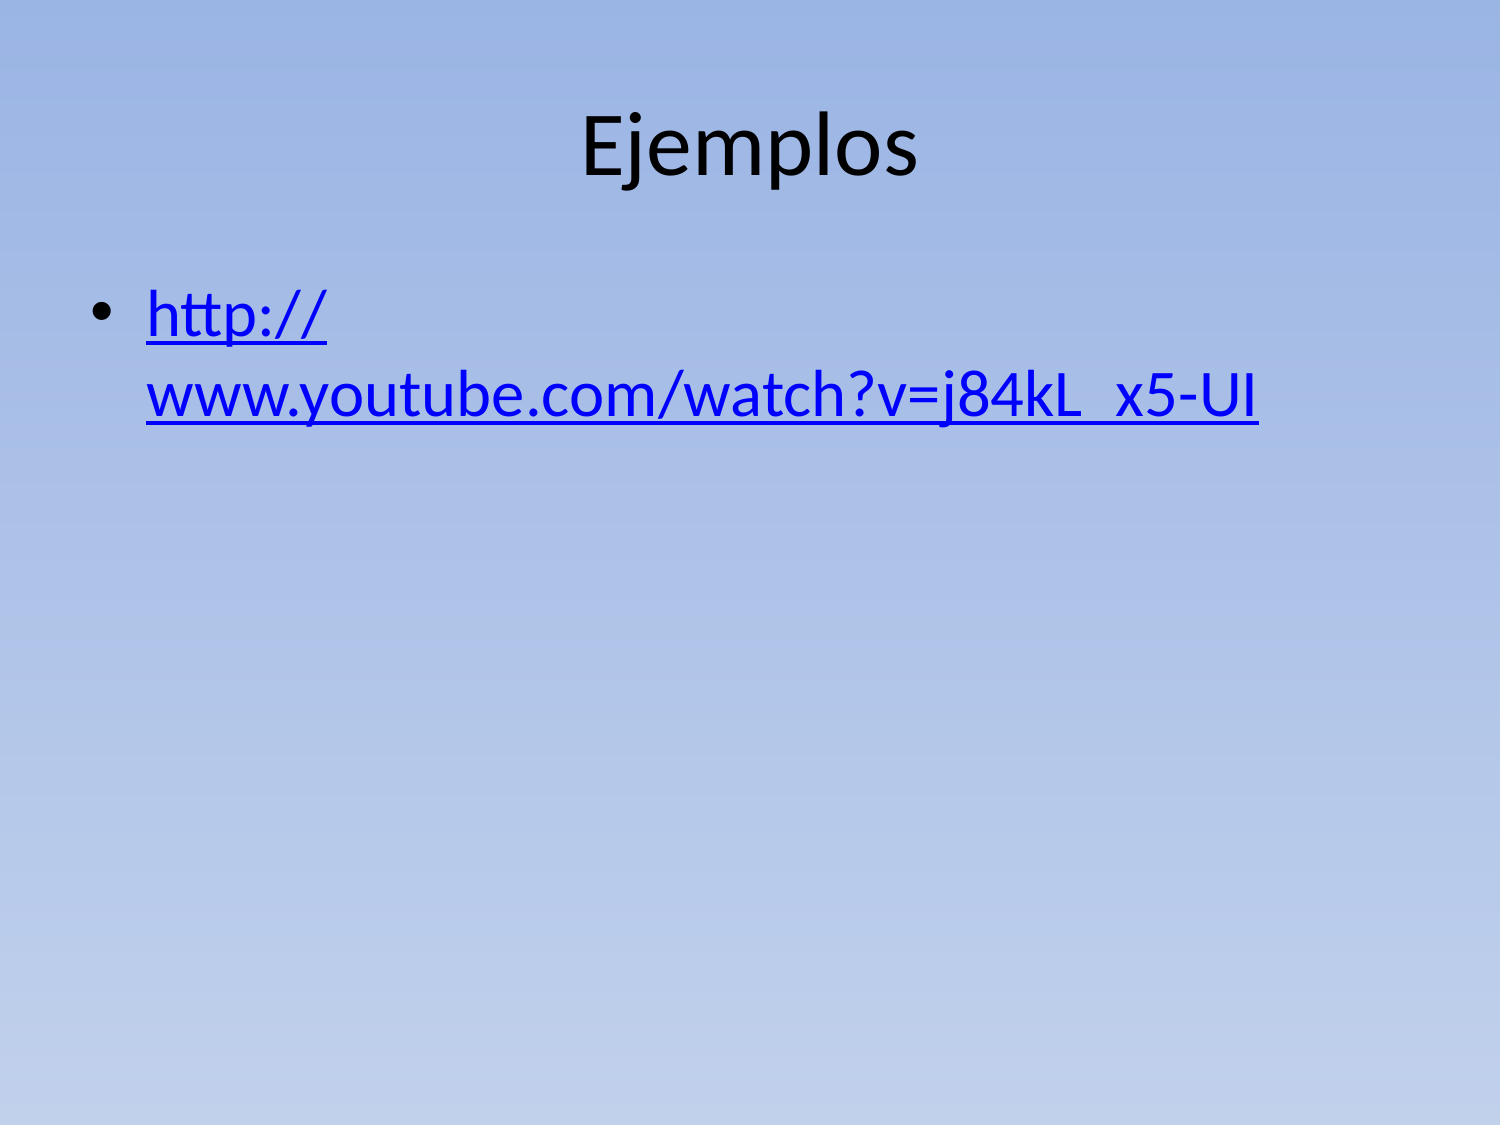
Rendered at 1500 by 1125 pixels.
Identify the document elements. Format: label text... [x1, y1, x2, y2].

list http://www.youtube.com/watch?v=j84kL_x5-UI [75, 262, 1425, 1005]
title Ejemplos [75, 45, 1425, 233]
